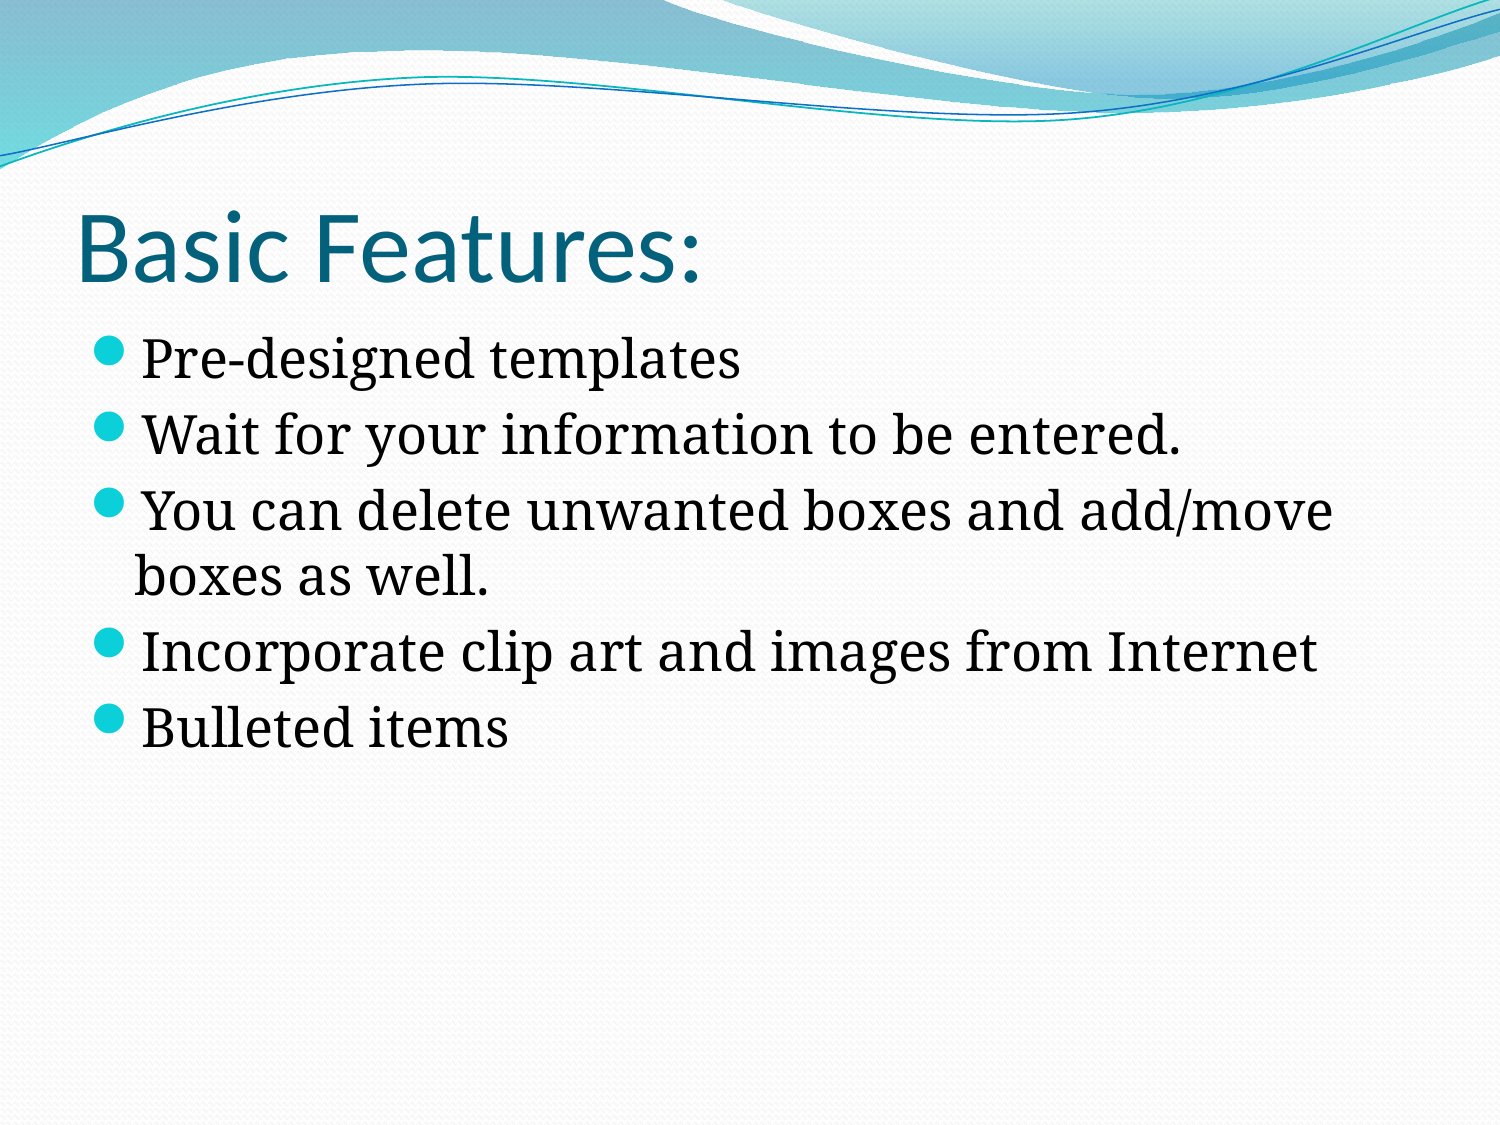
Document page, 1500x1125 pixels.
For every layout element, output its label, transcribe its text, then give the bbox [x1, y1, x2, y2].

title Basic Features: [75, 115, 1425, 303]
list Pre-designed templates Wait for your information to be entered. You can delete unwanted boxes and add/move boxes as well. Incorporate clip art and images from Internet Bulleted items [75, 317, 1425, 1038]
